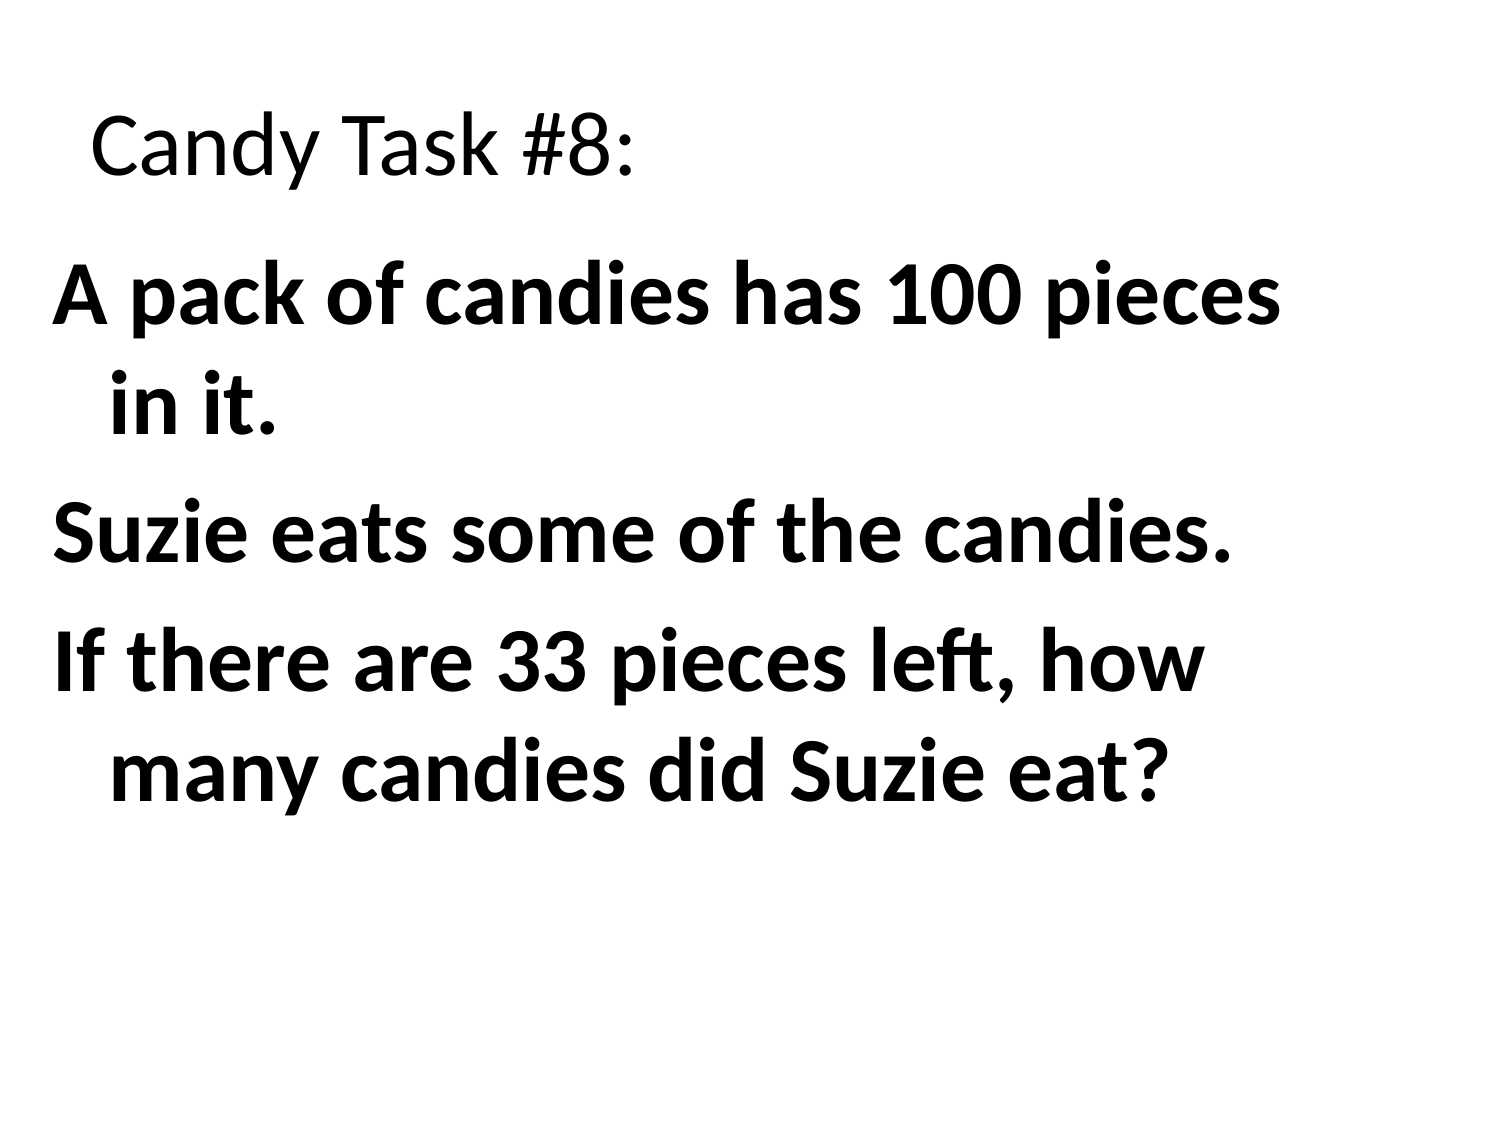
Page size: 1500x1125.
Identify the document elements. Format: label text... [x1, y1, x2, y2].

title Candy Task #8: [75, 45, 1425, 233]
list A pack of candies has 100 pieces in it. Suzie eats some of the candies. If there are 33 pieces left, how many candies did Suzie eat? [37, 224, 1388, 968]
